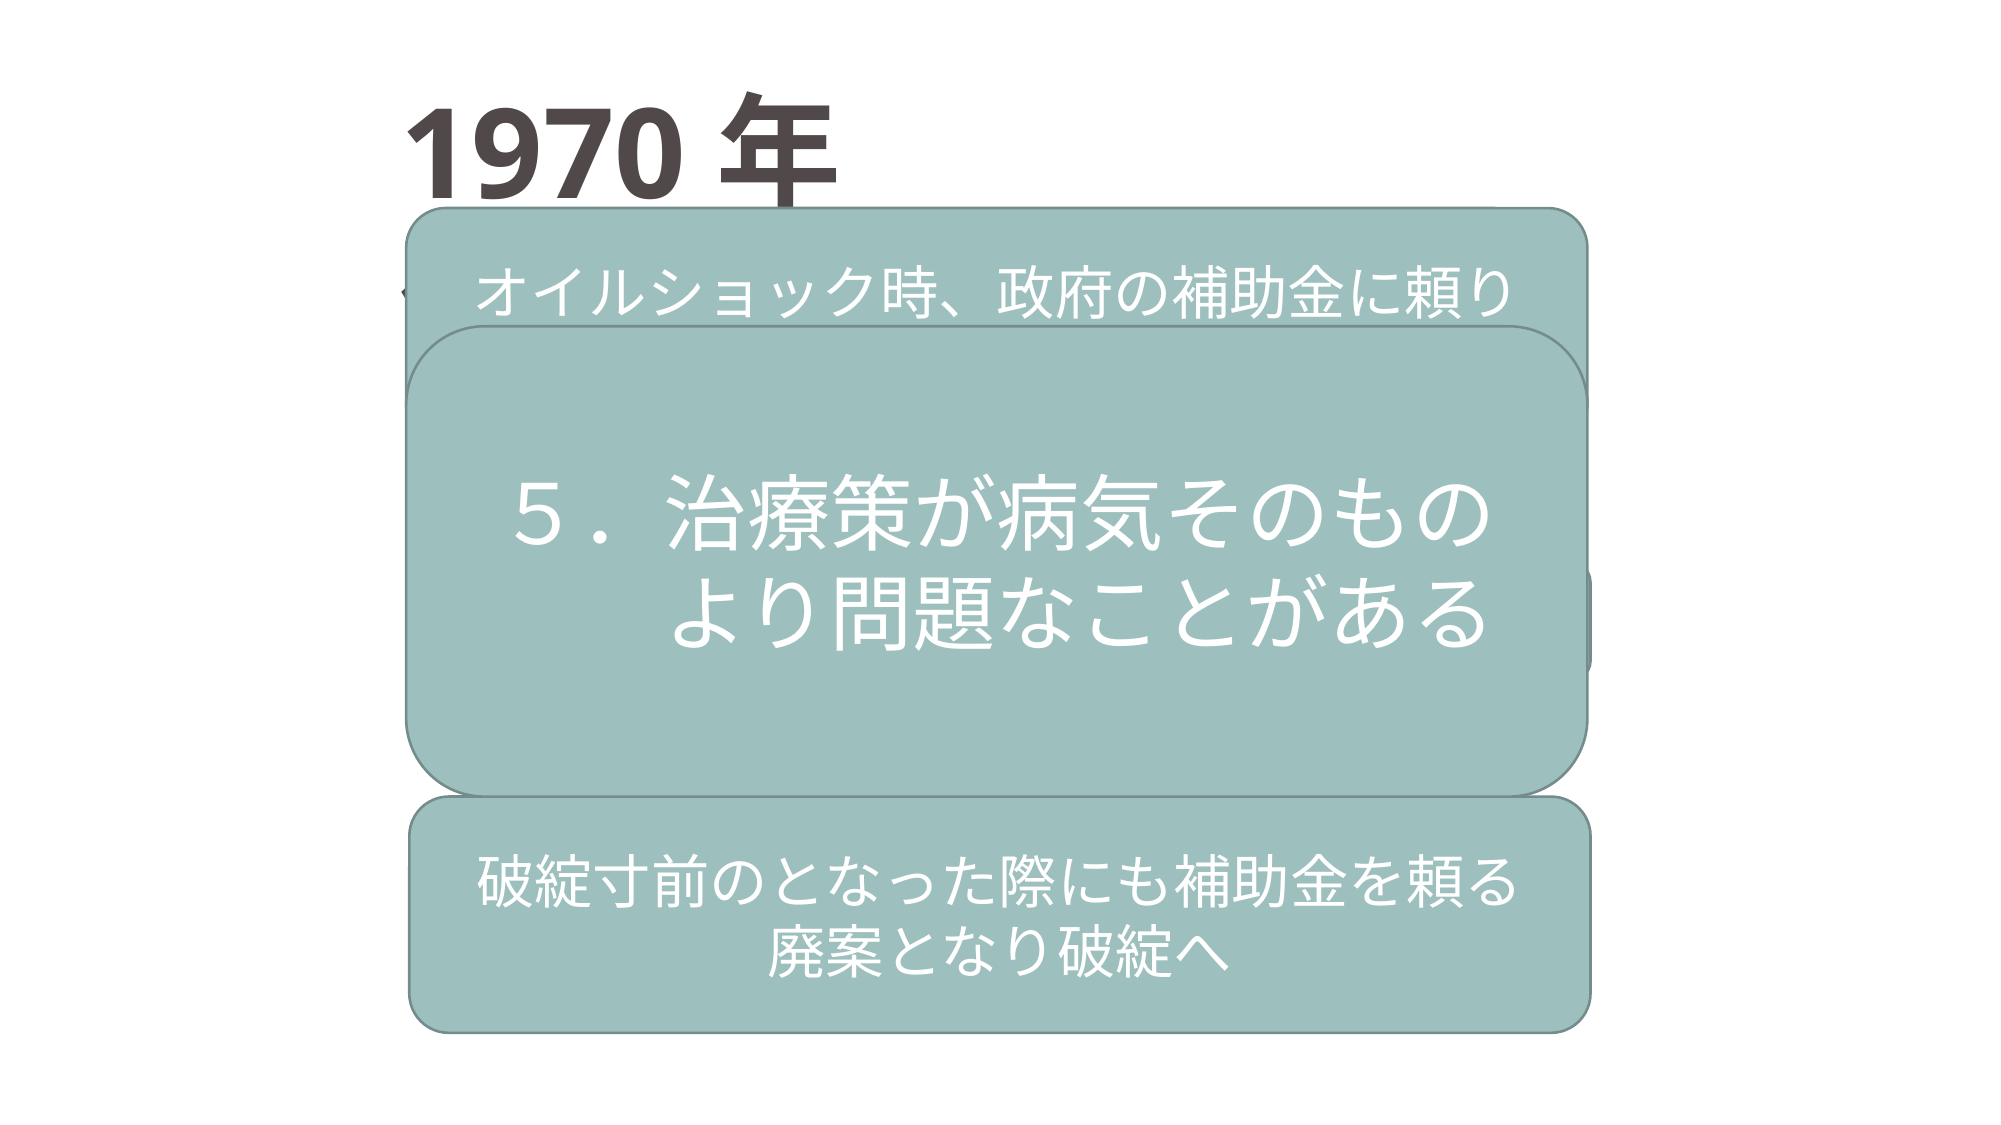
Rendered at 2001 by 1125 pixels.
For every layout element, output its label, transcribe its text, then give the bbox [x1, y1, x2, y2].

text_box オイルショック時、政府の補助金に頼り 自ら改善する努力をしなかった [404, 206, 1589, 401]
text_box 1970年代 [385, 66, 953, 382]
text_box 破綻寸前のとなった際にも補助金を頼る 廃案となり破綻へ [407, 795, 1592, 1035]
text_box ５．治療策が病気そのもの より問題なことがある [404, 324, 1589, 798]
